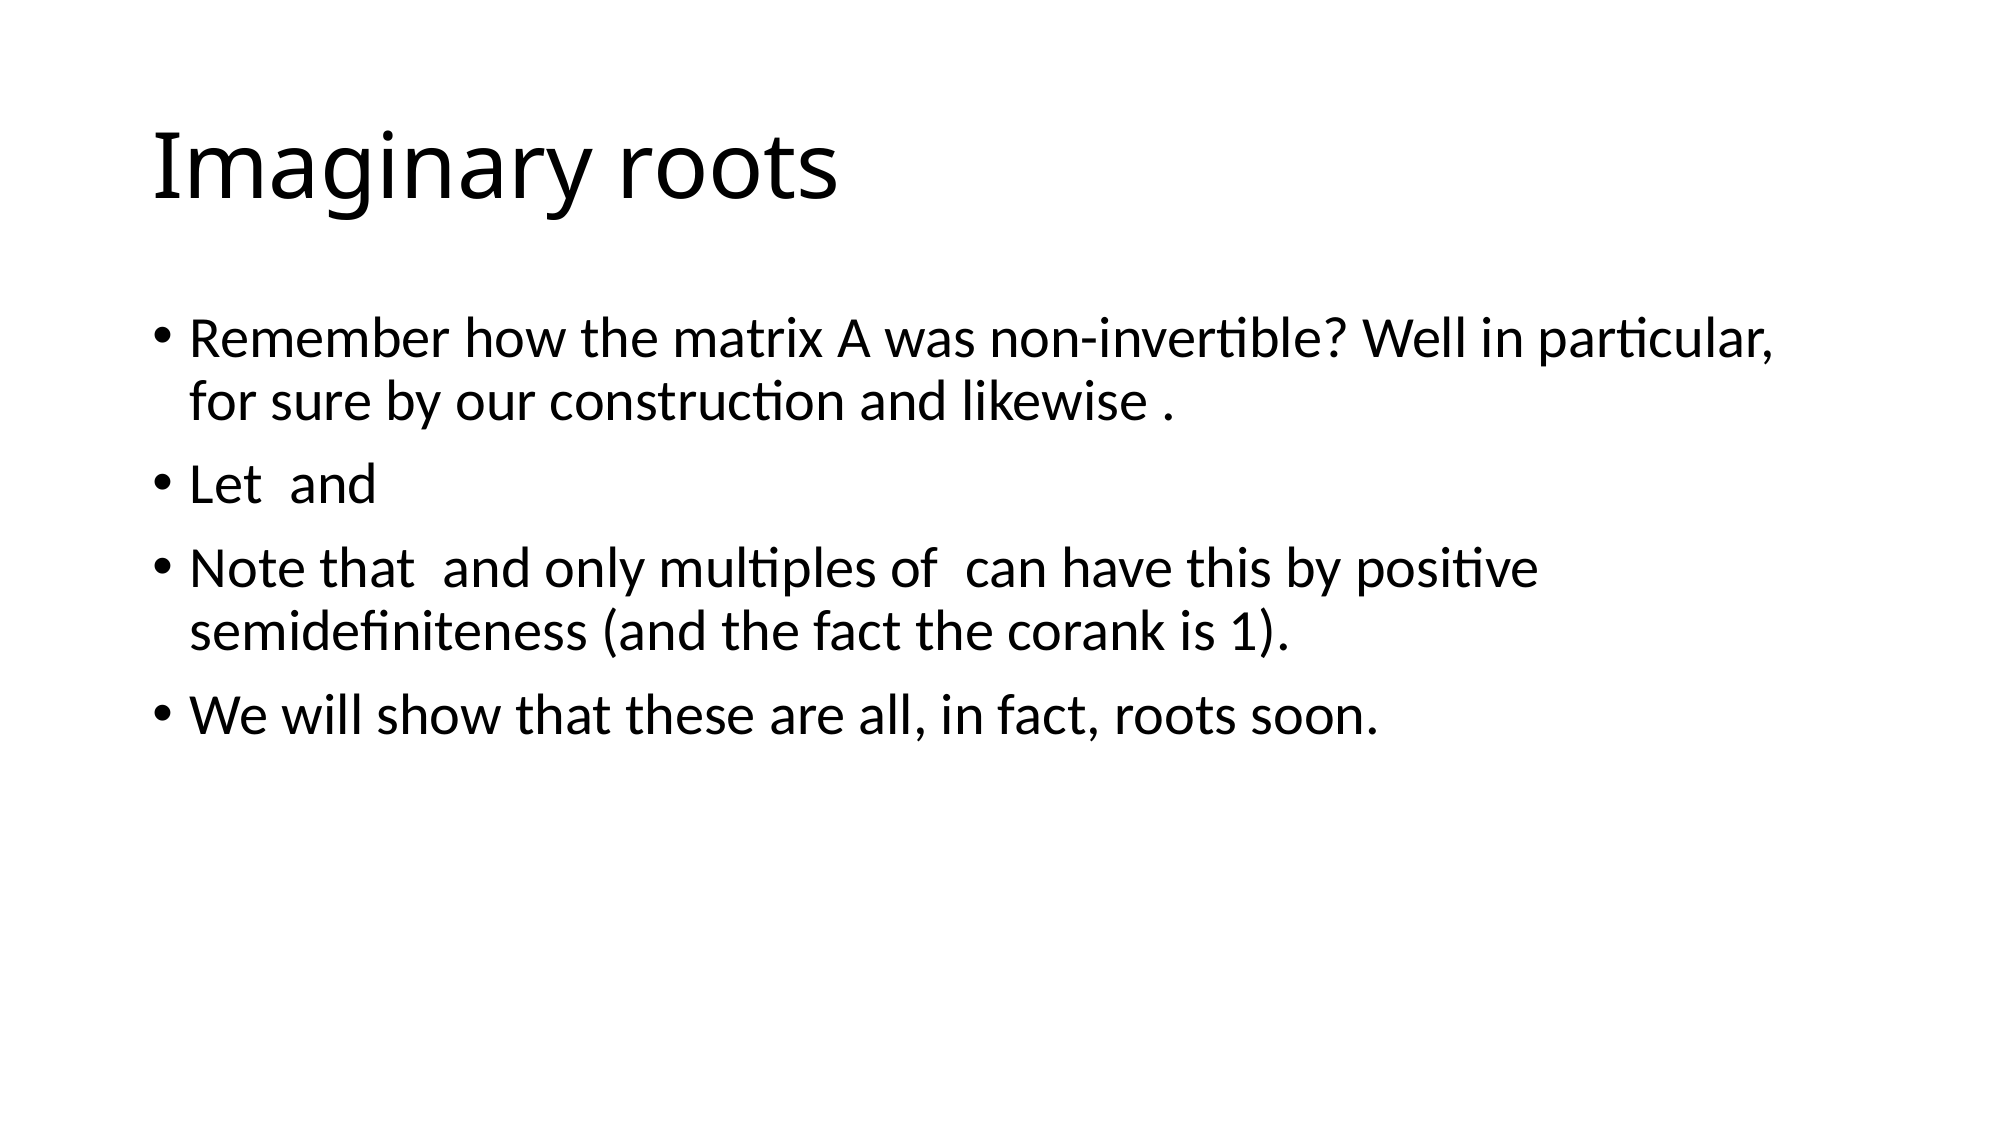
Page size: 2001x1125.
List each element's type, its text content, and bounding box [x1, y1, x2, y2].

title Imaginary roots [137, 59, 1863, 278]
